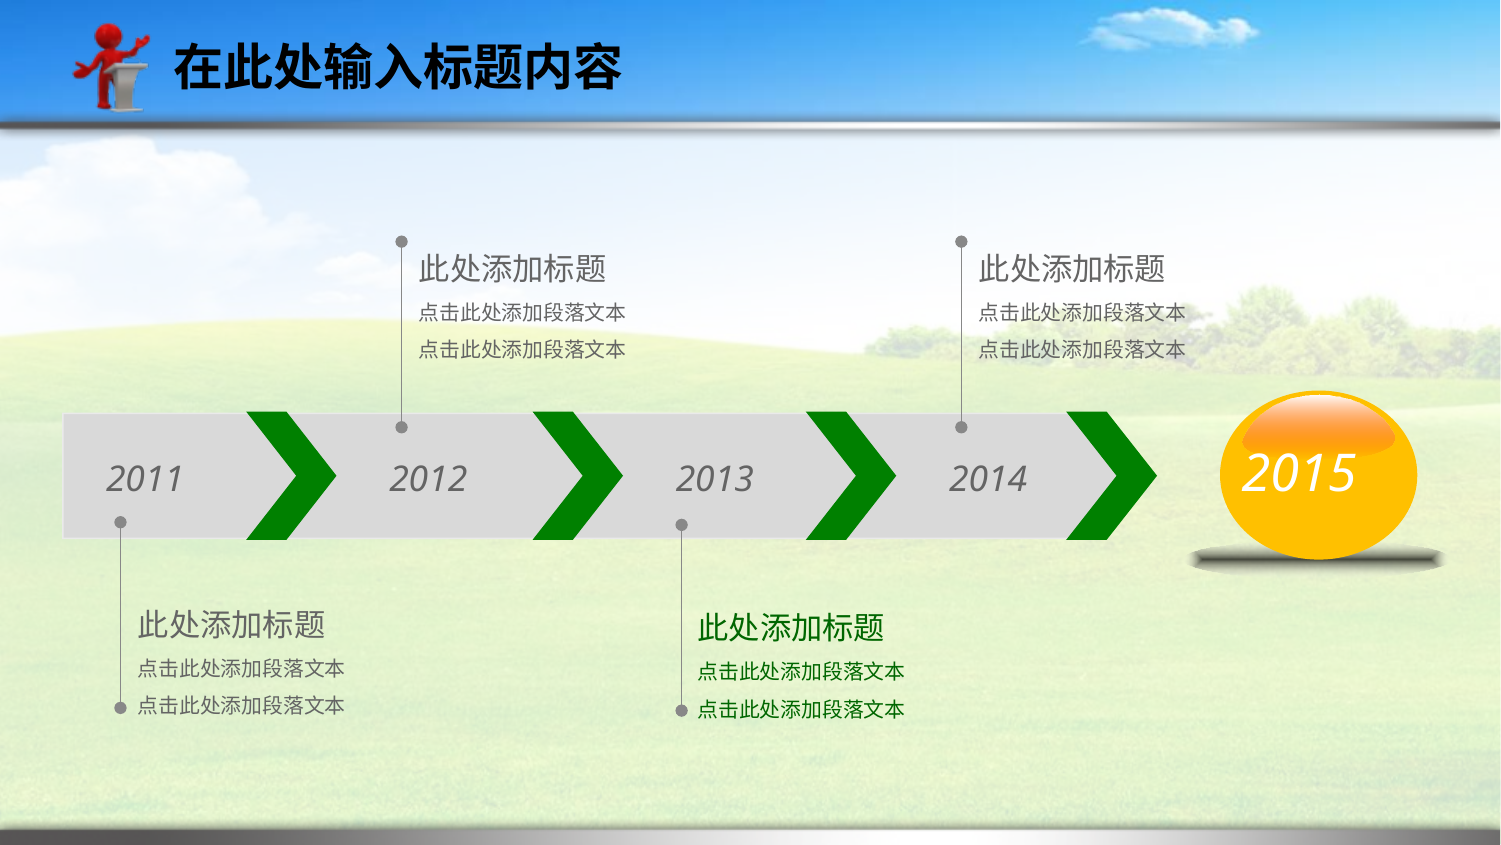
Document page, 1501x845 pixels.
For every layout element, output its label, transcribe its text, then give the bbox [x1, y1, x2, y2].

text_box 2014 [935, 449, 1105, 506]
text_box [575, 413, 855, 539]
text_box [401, 221, 710, 428]
text_box [848, 413, 1094, 539]
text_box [1182, 389, 1451, 579]
text_box 2011 [92, 449, 246, 506]
text_box [289, 413, 582, 539]
text_box [246, 411, 337, 521]
text_box 在此处输入标题内容 [108, 28, 688, 103]
text_box [62, 413, 295, 539]
text_box 2012 [375, 449, 519, 506]
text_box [119, 521, 428, 729]
text_box [1105, 463, 1115, 489]
text_box [805, 411, 897, 524]
text_box [1066, 437, 1158, 540]
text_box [960, 221, 1270, 428]
text_box 2013 [662, 449, 832, 506]
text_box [679, 524, 988, 732]
text_box [532, 437, 624, 540]
picture [0, 0, 1501, 845]
